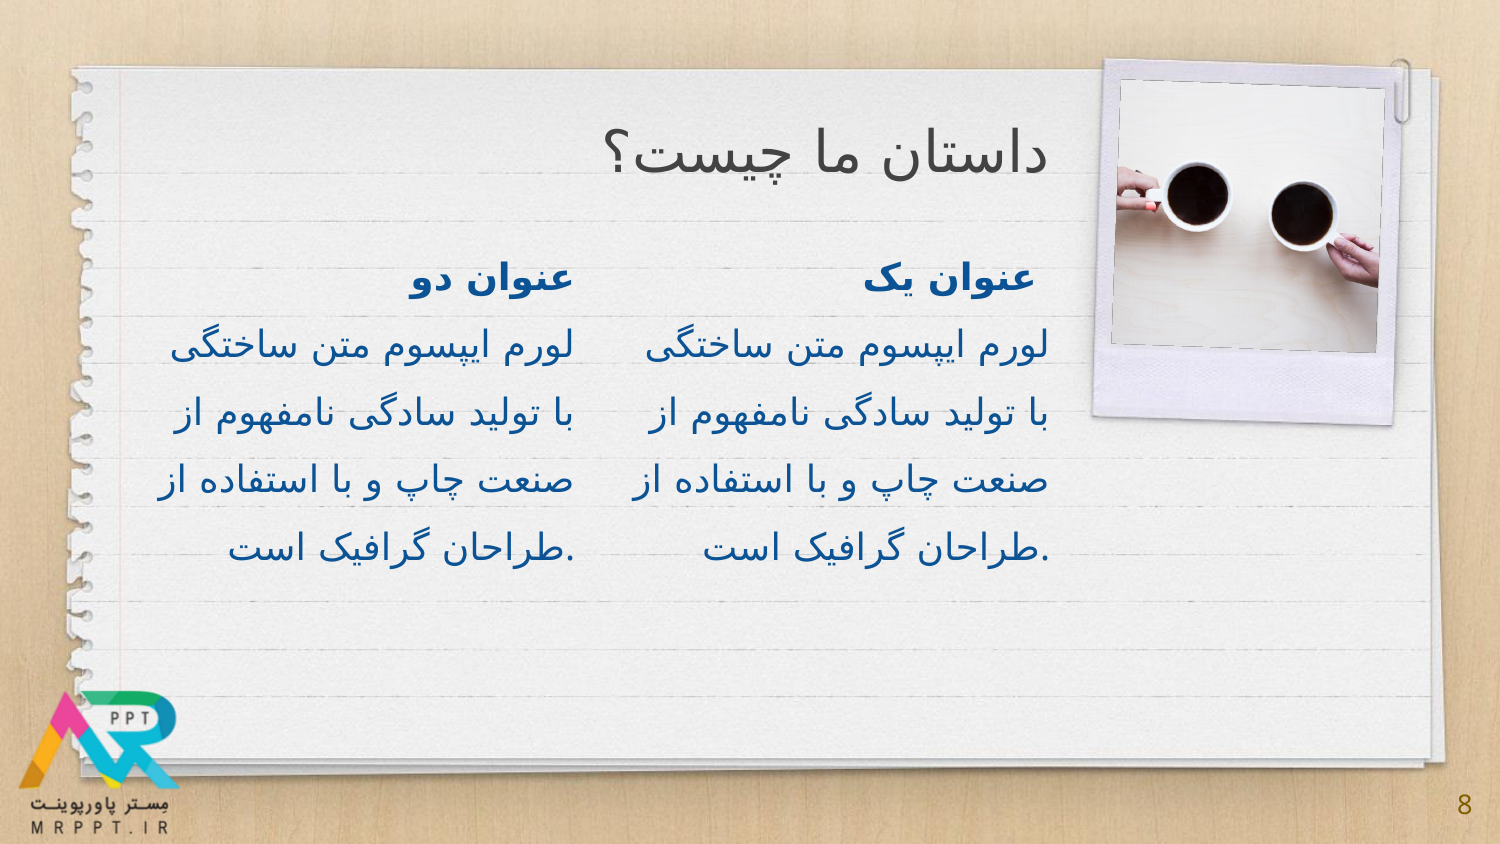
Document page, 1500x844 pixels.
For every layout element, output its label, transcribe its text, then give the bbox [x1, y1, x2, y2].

title داستان ما چیست؟ [142, 58, 1066, 200]
list عنوان دو لورم ایپسوم متن ساختگی با تولید سادگی نامفهوم از صنعت چاپ و با استفاده از طراحان گرافیک است. [142, 215, 591, 715]
picture [0, 0, 1500, 844]
list عنوان یک لورم ایپسوم متن ساختگی با تولید سادگی نامفهوم از صنعت چاپ و با استفاده از طراحان گرافیک است. [617, 215, 1066, 715]
slide_number 8 [1429, 767, 1500, 844]
